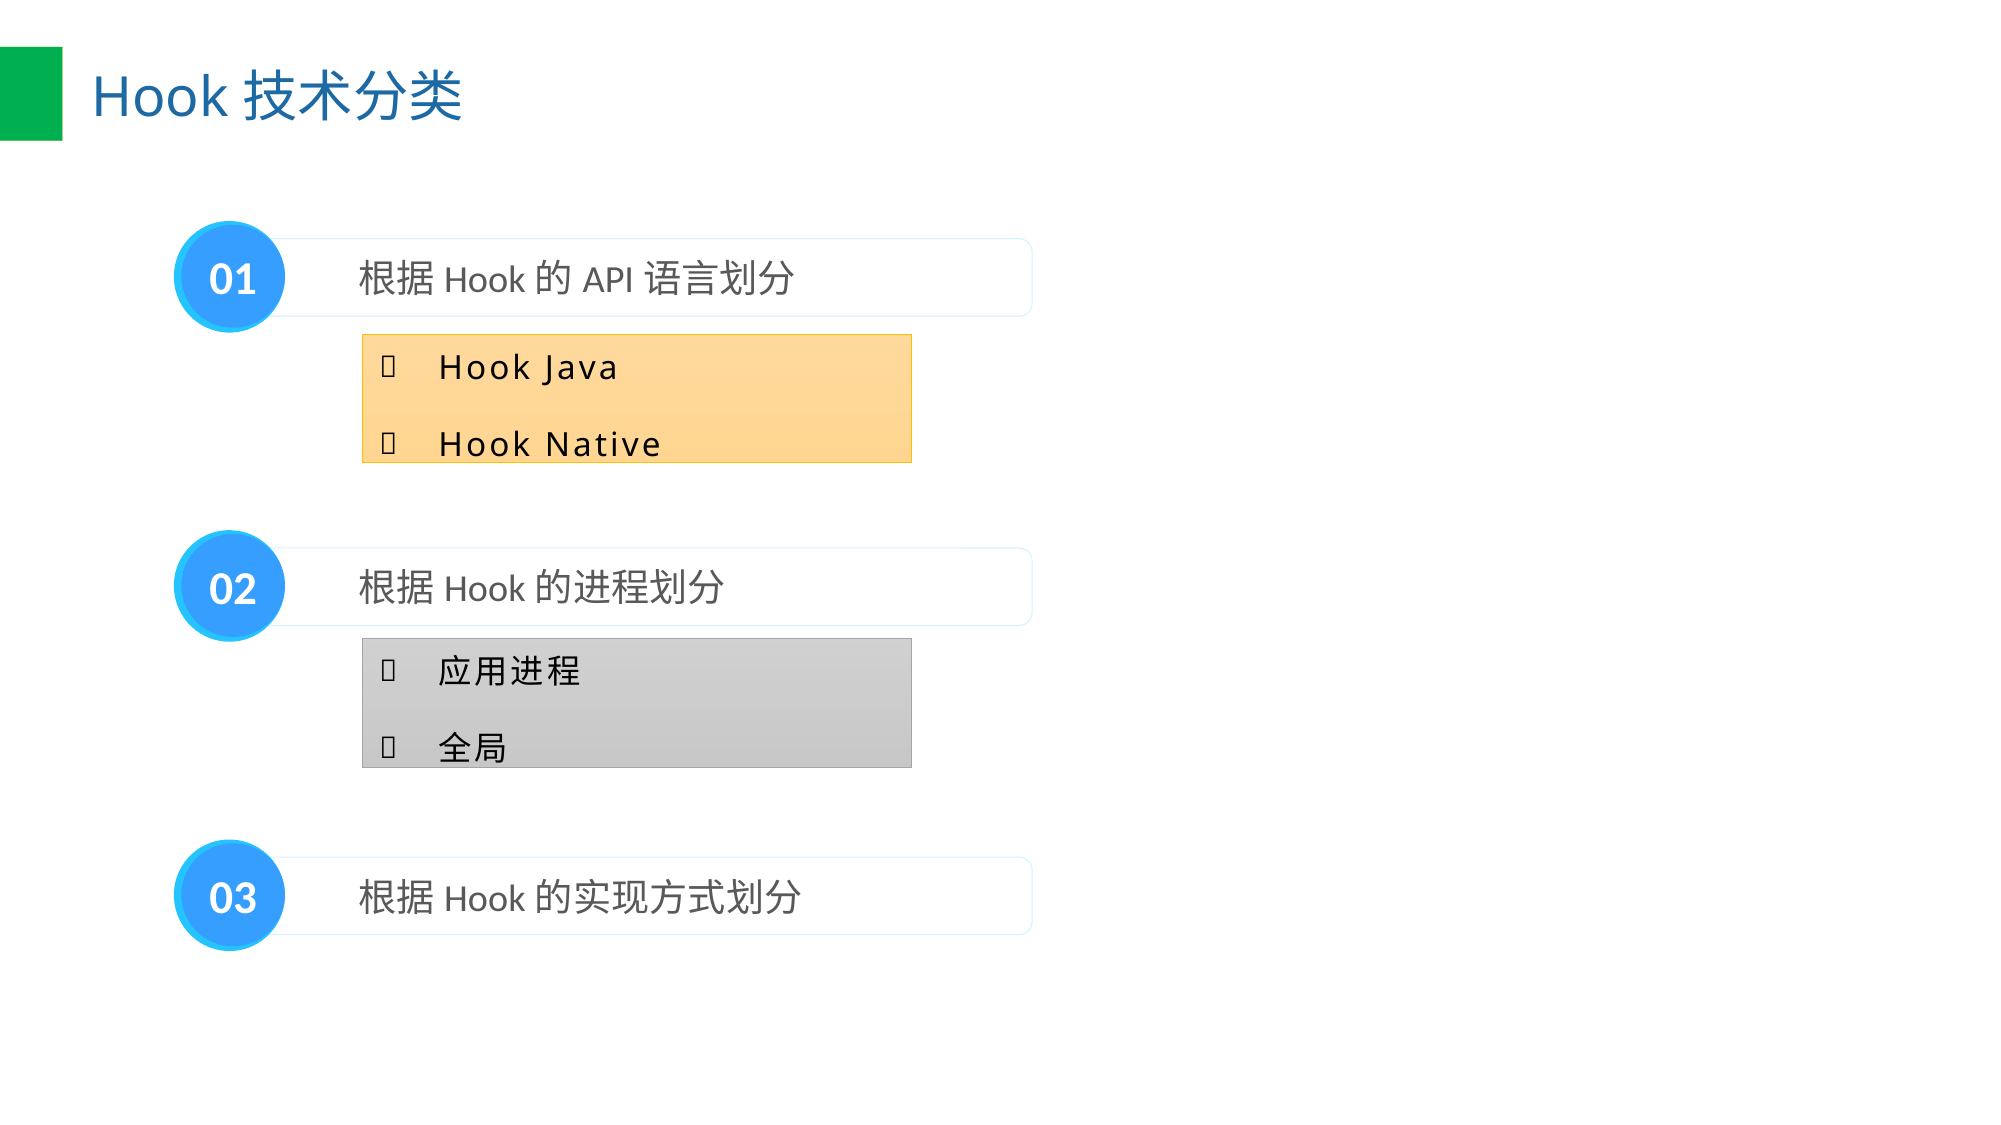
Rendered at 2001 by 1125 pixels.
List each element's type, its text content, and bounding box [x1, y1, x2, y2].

text_box 根据Hook的API语言划分 [343, 244, 986, 311]
text_box 03 [181, 843, 285, 947]
text_box [173, 530, 280, 642]
text_box [269, 238, 1033, 317]
text_box 根据Hook的进程划分 [343, 553, 986, 620]
text_box 应用进程 全局 [362, 638, 912, 768]
text_box [269, 547, 1033, 626]
title [62, 45, 1938, 141]
text_box [173, 839, 281, 952]
text_box 02 [181, 533, 285, 637]
text_box [270, 857, 1033, 935]
text_box Hook Java Hook Native [362, 334, 912, 463]
text_box 01 [181, 224, 285, 328]
text_box [173, 221, 279, 333]
text_box 根据Hook的实现方式划分 [343, 863, 986, 929]
